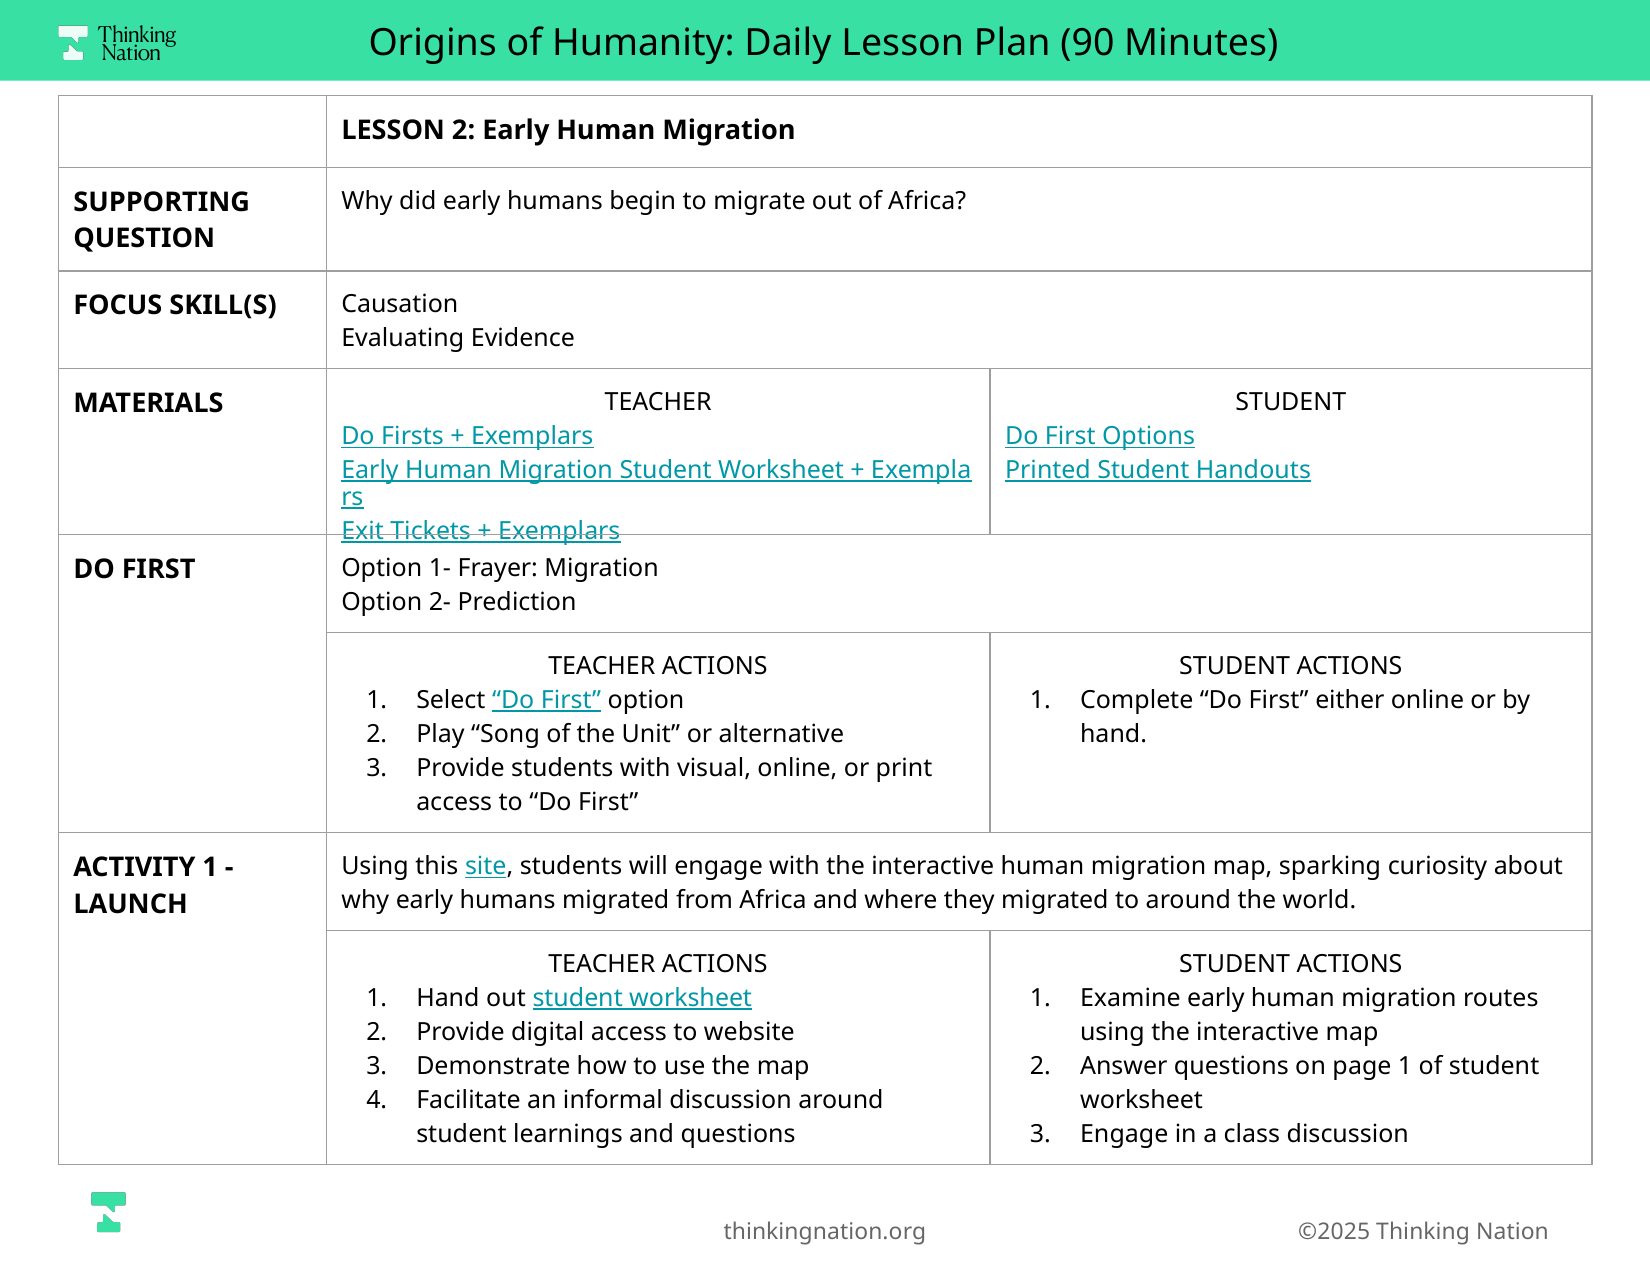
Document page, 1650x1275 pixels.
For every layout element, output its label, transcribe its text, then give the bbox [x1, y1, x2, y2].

table_cell STUDENT ACTIONS Complete “Do First” either online or by hand. [991, 633, 1591, 832]
text_box Origins of Humanity: Daily Lesson Plan (90 Minutes) [0, 0, 1650, 81]
text_box ©2025 Thinking Nation [1174, 1200, 1566, 1240]
table_cell Using this site, students will engage with the interactive human migration map, sparking curiosity about why early humans migrated from Africa and where they migrated to around the world. [327, 833, 1591, 930]
table_cell FOCUS SKILL(S) [59, 272, 326, 368]
table_cell Causation Evaluating Evidence [327, 272, 1591, 368]
table_cell TEACHER ACTIONS Select “Do First” option Play “Song of the Unit” or alternative Provide students with visual, online, or print access to “Do First” [327, 633, 989, 832]
table_header [59, 96, 326, 167]
table_cell MATERIALS [59, 369, 326, 534]
table_cell STUDENT Do First Options Printed Student Handouts [991, 369, 1591, 534]
table_cell TEACHER ACTIONS Hand out student worksheet Provide digital access to website Demonstrate how to use the map Facilitate an informal discussion around student learnings and questions [327, 931, 989, 1164]
table_cell ACTIVITY 1 - LAUNCH [59, 833, 326, 1164]
picture [80, 1184, 136, 1240]
table_cell Option 1- Frayer: Migration Option 2- Prediction [327, 535, 1591, 632]
table_header LESSON 2: Early Human Migration [327, 96, 1591, 167]
text_box thinkingnation.org [629, 1200, 1021, 1240]
table_cell STUDENT ACTIONS Examine early human migration routes using the interactive map Answer questions on page 1 of student worksheet Engage in a class discussion [991, 931, 1591, 1164]
table_cell SUPPORTING QUESTION [59, 168, 326, 270]
table_cell Why did early humans begin to migrate out of Africa? [327, 168, 1591, 270]
picture [45, 14, 180, 85]
table_cell DO FIRST [59, 535, 326, 832]
table_cell TEACHER Do Firsts + Exemplars Early Human Migration Student Worksheet + Exemplars Exit Tickets + Exemplars [327, 369, 989, 534]
